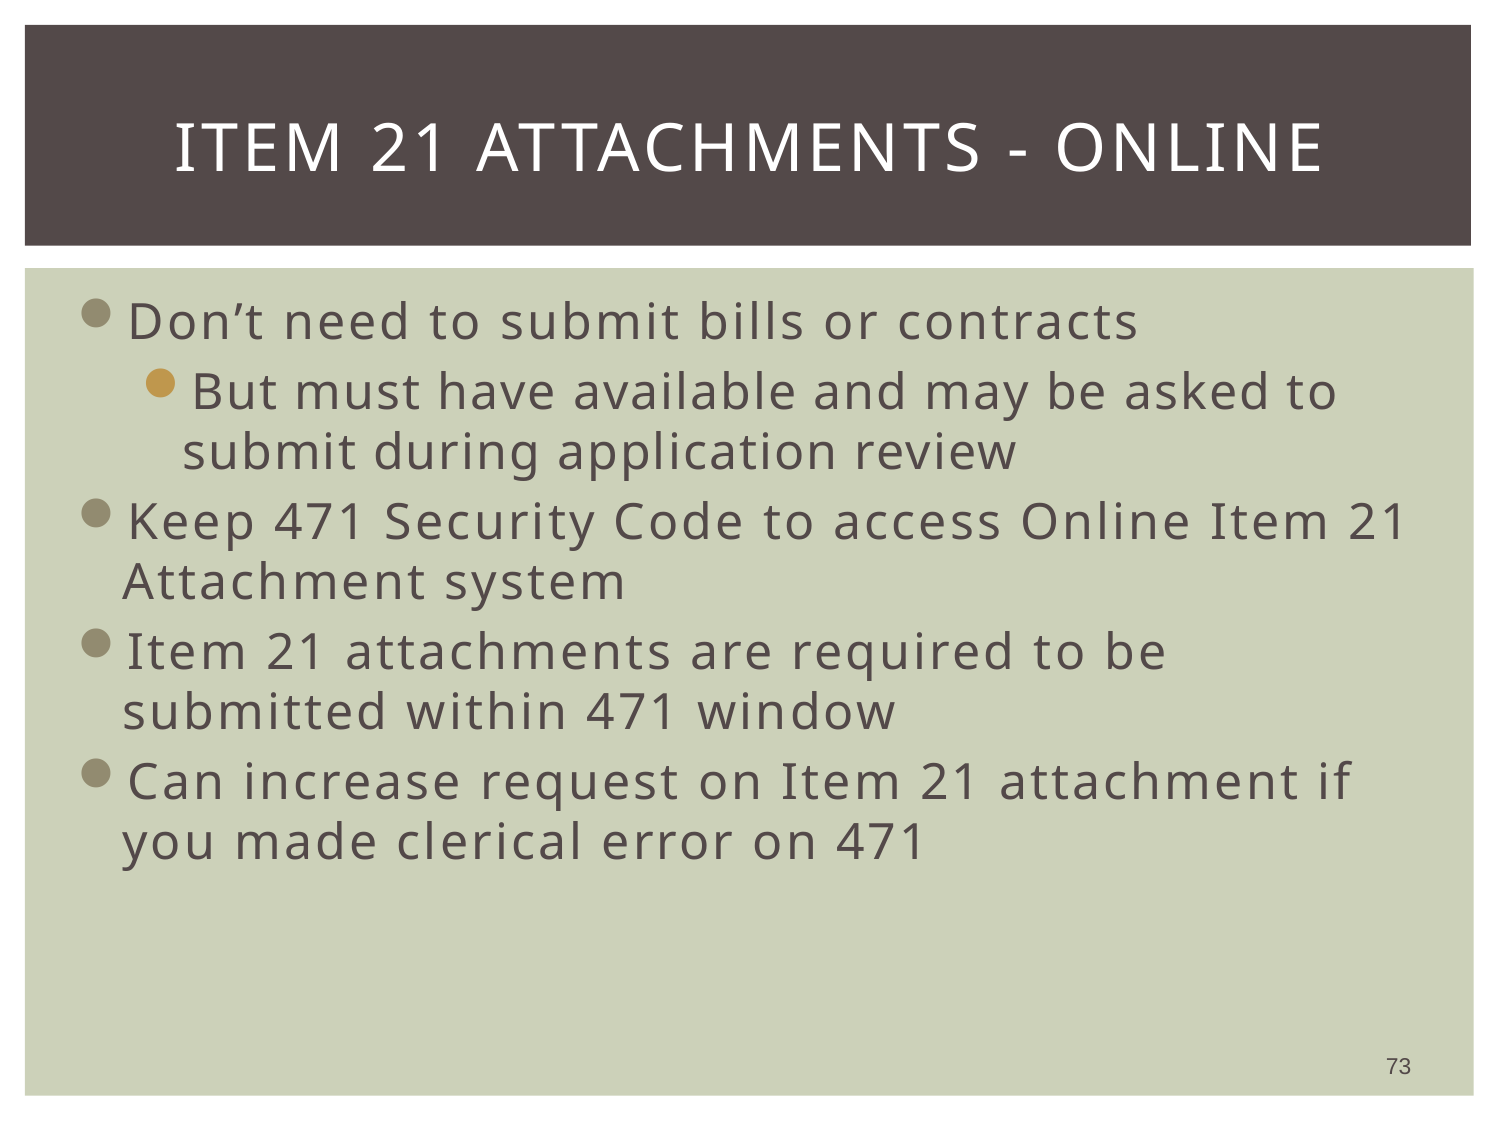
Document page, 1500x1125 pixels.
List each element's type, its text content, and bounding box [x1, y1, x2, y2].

title Item 21 Attachments - Online [62, 58, 1438, 232]
slide_number 73 [1349, 1041, 1448, 1089]
list Don’t need to submit bills or contracts But must have available and may be asked to submit during application review Keep 471 Security Code to access Online Item 21 Attachment system Item 21 attachments are required to be submitted within 471 window Can increase request on Item 21 attachment if you made clerical error on 471 [62, 282, 1442, 1005]
